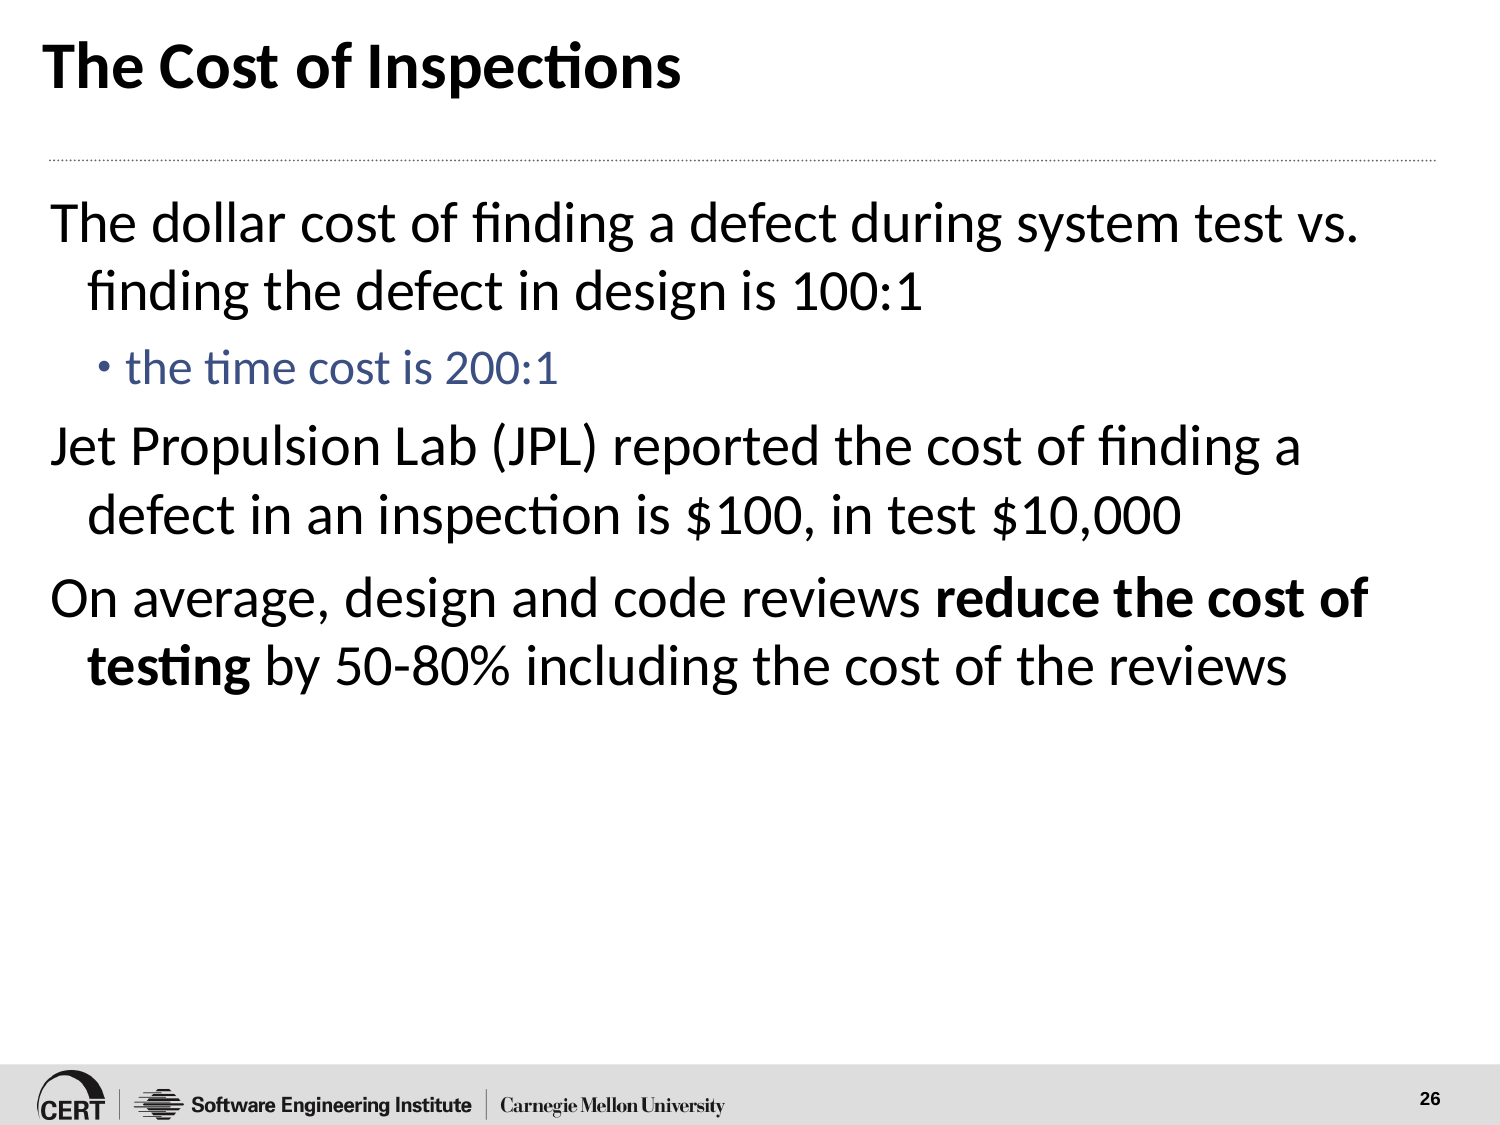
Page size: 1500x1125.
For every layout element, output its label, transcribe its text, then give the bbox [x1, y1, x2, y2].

picture [37, 1069, 725, 1122]
list The dollar cost of finding a defect during system test vs. finding the defect in design is 100:1 the time cost is 200:1 Jet Propulsion Lab (JPL) reported the cost of finding a defect in an inspection is $100, in test $10,000 On average, design and code reviews reduce the cost of testing by 50-80% including the cost of the reviews [49, 187, 1438, 1001]
title The Cost of Inspections [42, 37, 1434, 155]
